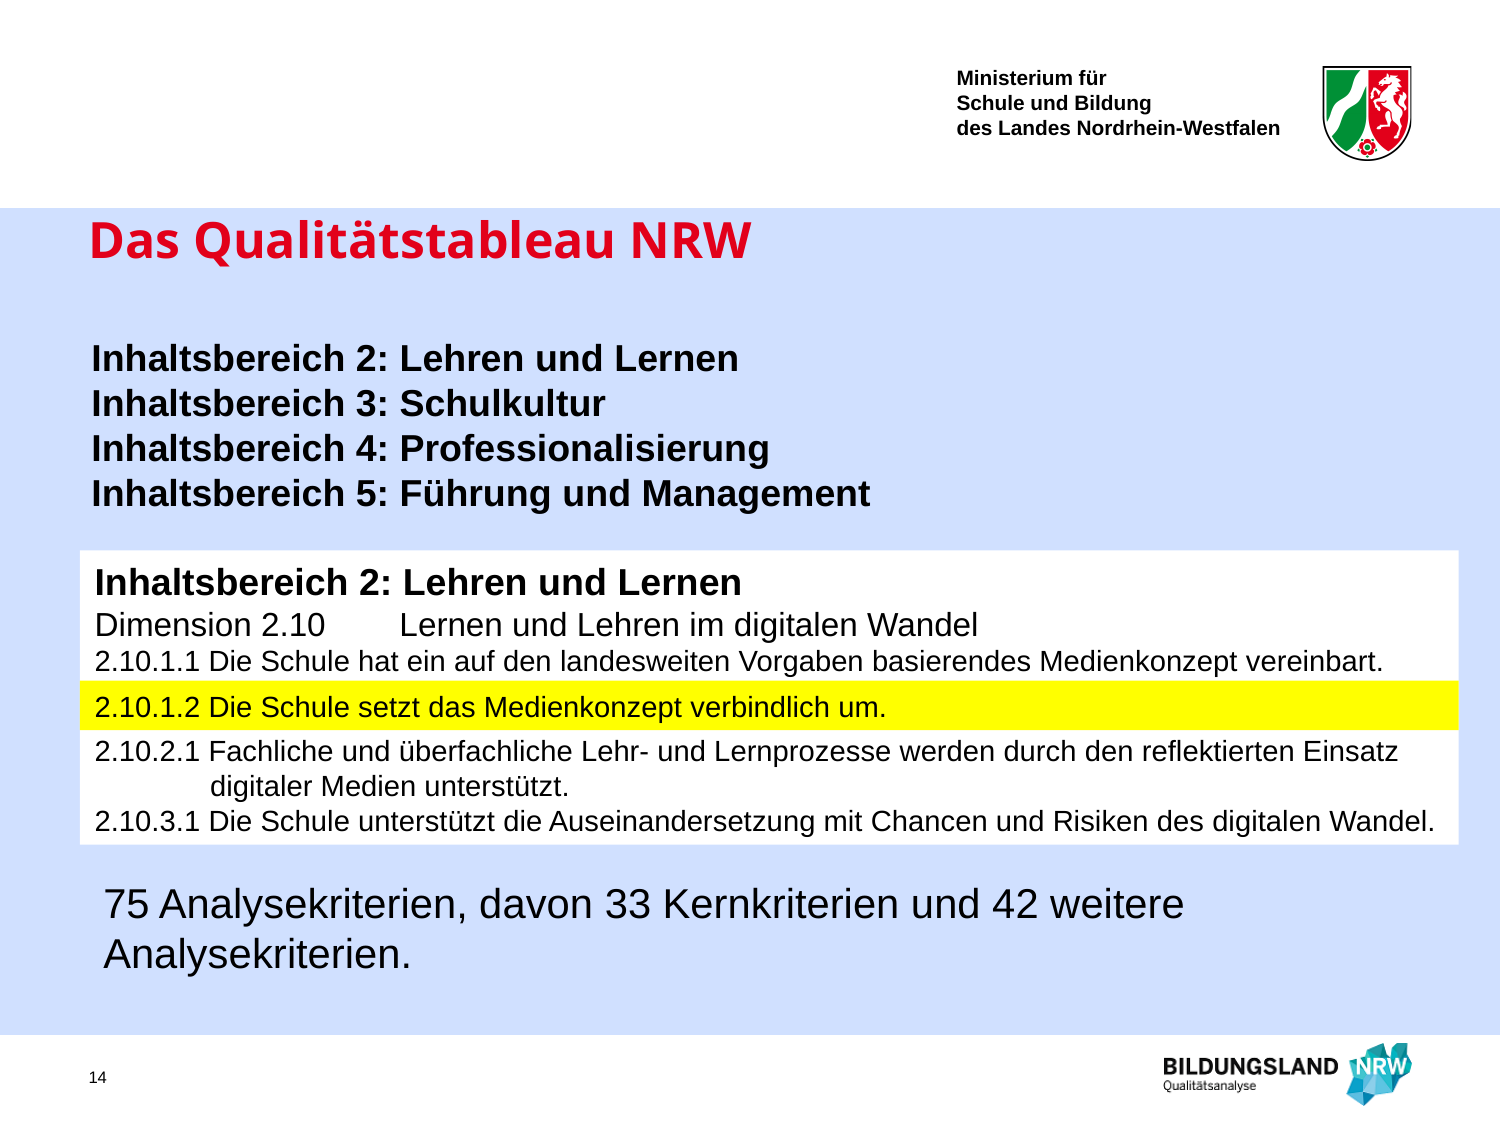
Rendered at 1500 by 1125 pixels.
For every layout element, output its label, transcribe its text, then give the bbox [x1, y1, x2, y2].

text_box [79, 550, 1459, 852]
picture [1320, 66, 1412, 161]
text_box 75 Analysekriterien, davon 33 Kernkriterien und 42 weitere Analysekriterien. [88, 869, 1270, 985]
title Das Qualitätstableau NRW [88, 208, 1412, 277]
picture [1163, 1043, 1412, 1106]
text_box Inhaltsbereich 2: Lehren und Lernen Inhaltsbereich 3: Schulkultur Inhaltsbereich 4: Professionalisierung Inhaltsbereich 5: Führung und Management [76, 326, 1376, 521]
slide_number 14 [88, 1067, 136, 1124]
